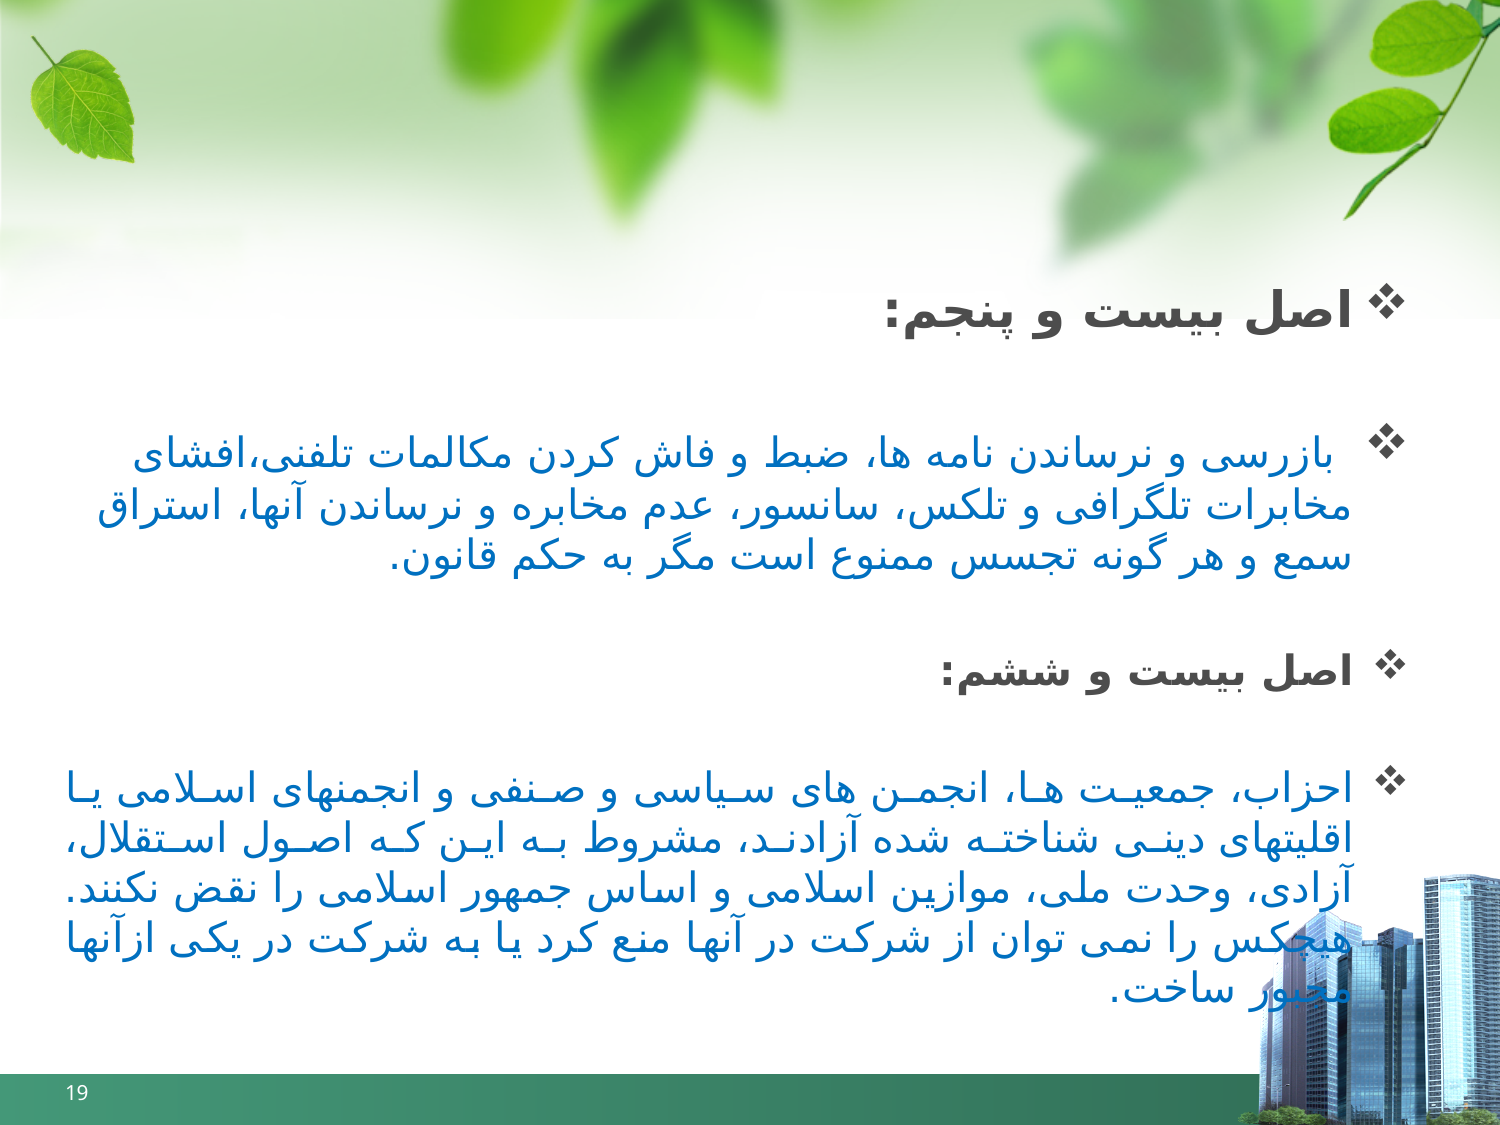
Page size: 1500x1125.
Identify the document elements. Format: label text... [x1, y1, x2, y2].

slide_number 19 [50, 1072, 138, 1113]
picture [0, 0, 1500, 319]
list اصل بیست و پنجم: بازرسی‏ و نرساندن‏ نامه‏ ها، ضبط و فاش‏ کردن‏ مکالمات‏ تلفنی‏،افشای‏ مخابرات‏ تلگرافی‏ و تلکس‏، سانسور، عدم‏ مخابره‏ و نرساندن‏ آنها، استراق‏ سمع و هر گونه‏ تجسس‏ ممنوع‏ است‏ مگر به‏ حکم‏ قانون‏. اصل‏ بیست و ششم: احزاب‏، جمعیت‏ ها، انجمن‏ های‏ سیاسی‏ و صنفی‏ و انجمنهای‏ اسلامی‏ یا اقلیتهای‏ دینی‏ شناخته‏ شده‏ آزادند، مشروط به‏ این‏ که‏ اصول‏ استقلال‏، آزادی‏، وحدت‏ ملی‏، موازین‏ اسلامی‏ و اساس‏ جمهور اسلامی‏ را نقض‏ نکنند. هیچکس‏ را نمی‏ توان‏ از شرکت‏ در آنها منع کرد یا به‏ شرکت‏ در یکی‏ ازآنها مجبور ساخت‏. [50, 200, 1425, 1038]
